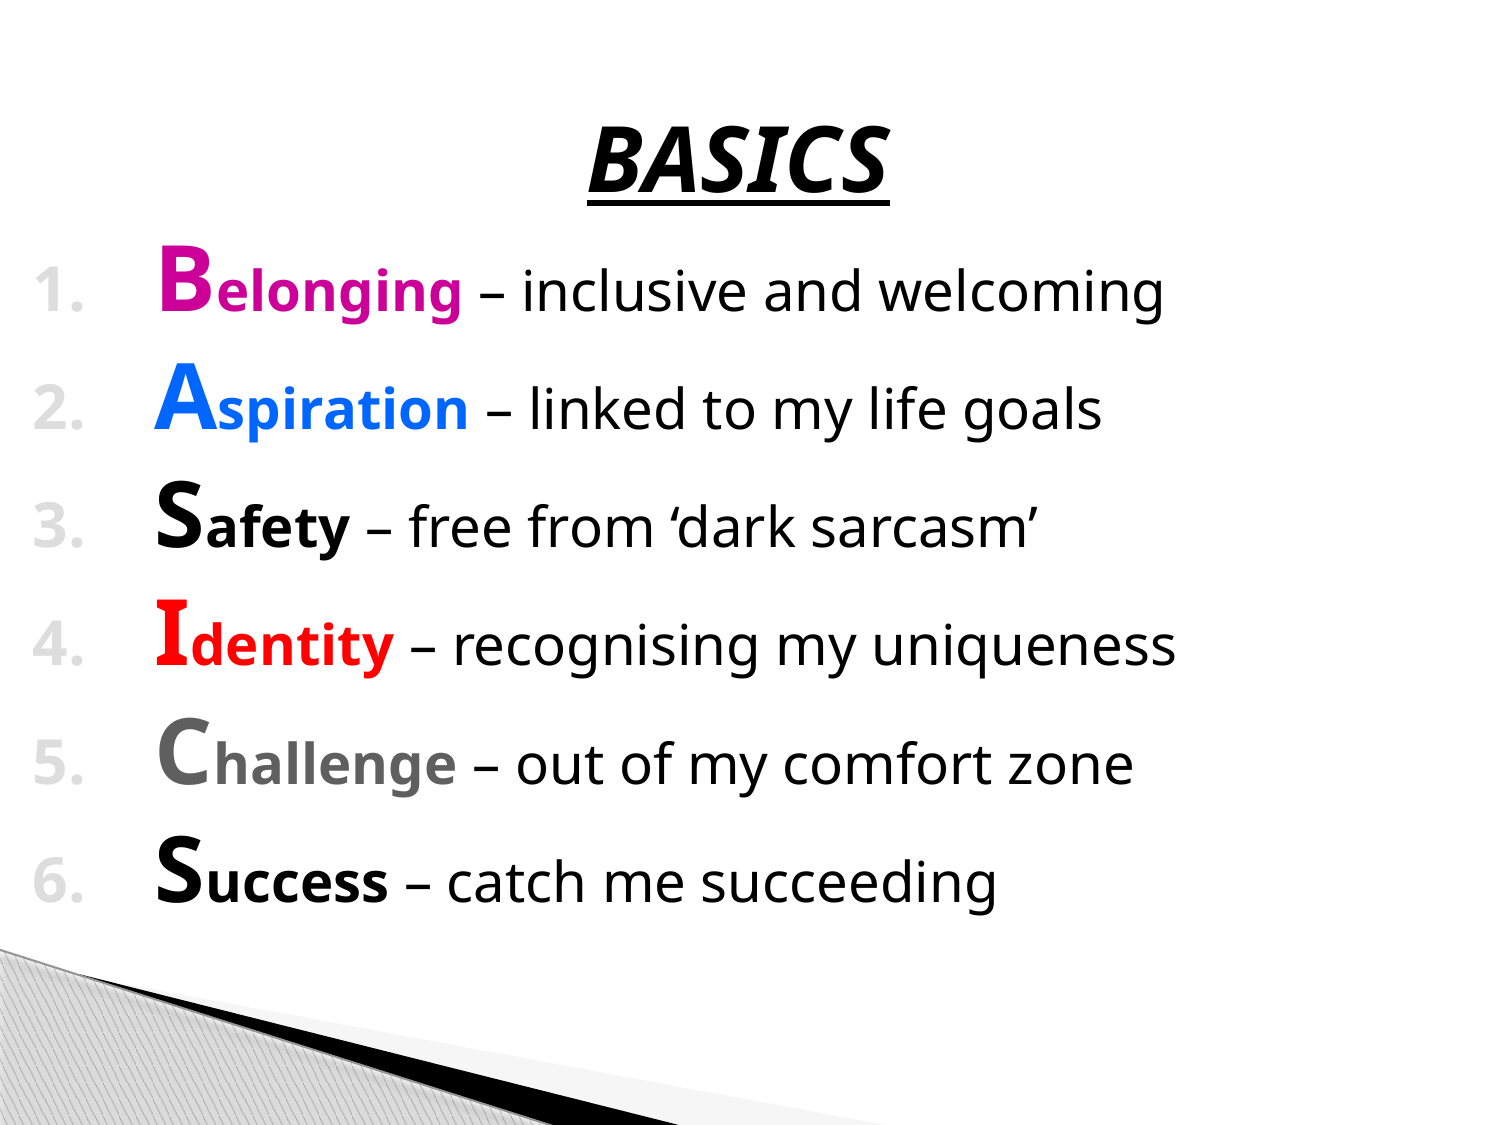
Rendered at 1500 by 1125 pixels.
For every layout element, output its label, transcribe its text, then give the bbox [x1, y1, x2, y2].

list BASICS Belonging – inclusive and welcoming Aspiration – linked to my life goals Safety – free from ‘dark sarcasm’ Identity – recognising my uniqueness Challenge – out of my comfort zone Success – catch me succeeding [0, 93, 1459, 1125]
